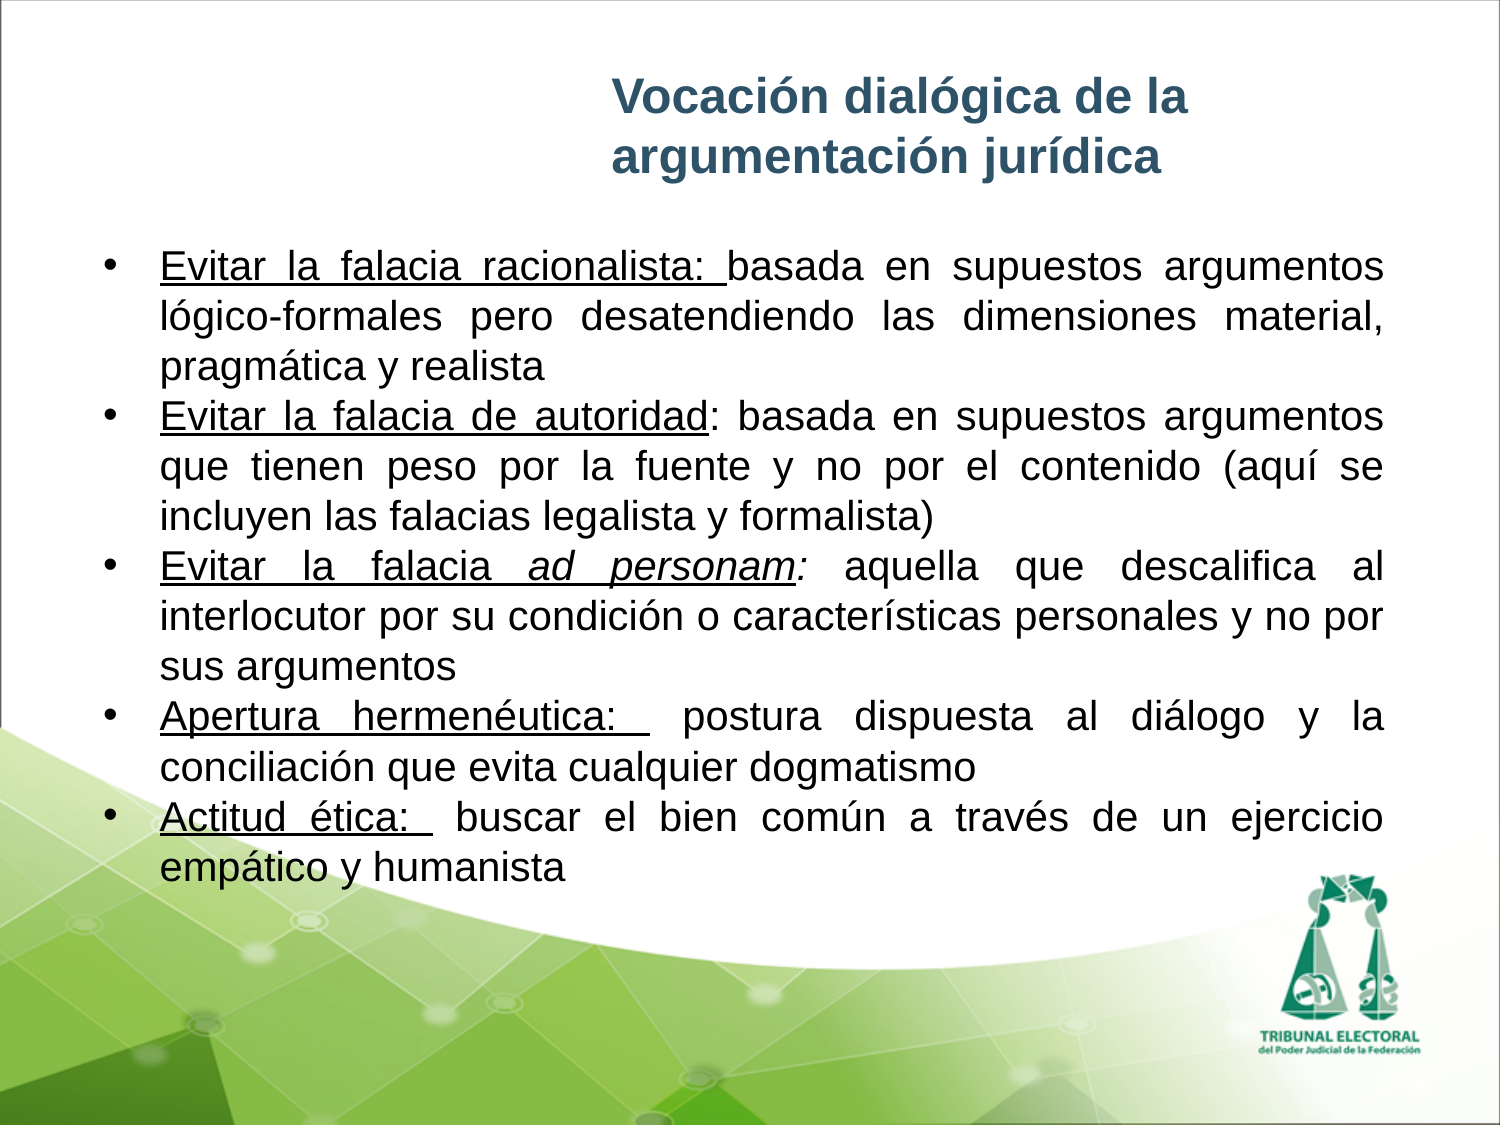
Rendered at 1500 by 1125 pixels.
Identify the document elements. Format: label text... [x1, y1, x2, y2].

text_box Vocación dialógica de la argumentación jurídica [596, 55, 1483, 191]
picture [0, 0, 1500, 1125]
text_box Evitar la falacia racionalista: basada en supuestos argumentos lógico-formales pero desatendiendo las dimensiones material, pragmática y realista Evitar la falacia de autoridad: basada en supuestos argumentos que tienen peso por la fuente y no por el contenido (aquí se incluyen las falacias legalista y formalista) Evitar la falacia ad personam: aquella que descalifica al interlocutor por su condición o características personales y no por sus argumentos Apertura hermenéutica: postura dispuesta al diálogo y la conciliación que evita cualquier dogmatismo Actitud ética: buscar el bien común a través de un ejercicio empático y humanista [88, 231, 1400, 947]
